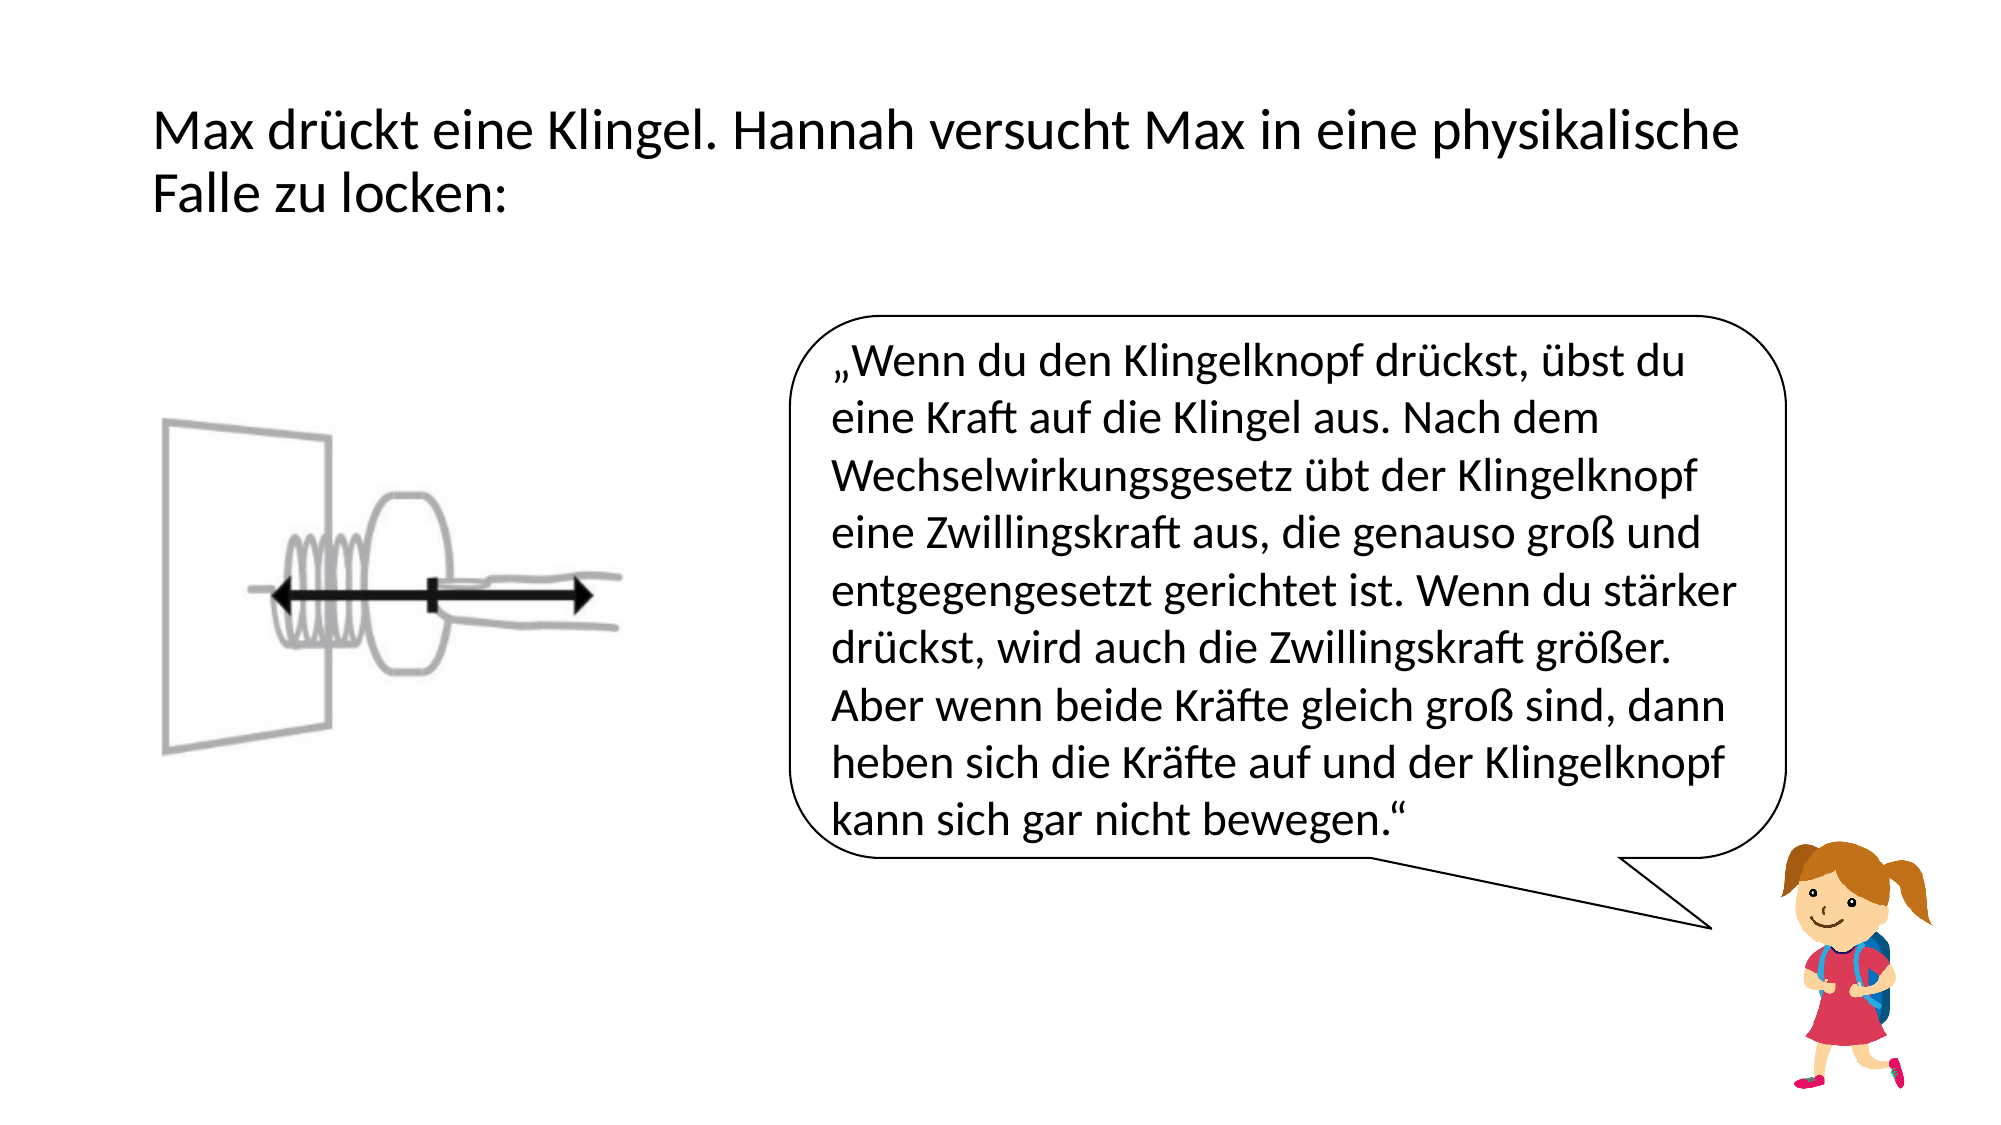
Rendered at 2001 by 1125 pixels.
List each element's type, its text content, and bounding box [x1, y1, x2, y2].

text_box „Wenn du den Klingelknopf drückst, übst du eine Kraft auf die Klingel aus. Nach dem Wechselwirkungsgesetz übt der Klingelknopf eine Zwillingskraft aus, die genauso groß und entgegengesetzt gerichtet ist. Wenn du stärker drückst, wird auch die Zwillingskraft größer. Aber wenn beide Kräfte gleich groß sind, dann heben sich die Kräfte auf und der Klingelknopf kann sich gar nicht bewegen.“ [788, 314, 1787, 930]
picture [161, 417, 624, 757]
picture [1775, 833, 1938, 1091]
list Max drückt eine Klingel. Hannah versucht Max in eine physikalische Falle zu locken: [137, 92, 1863, 1014]
